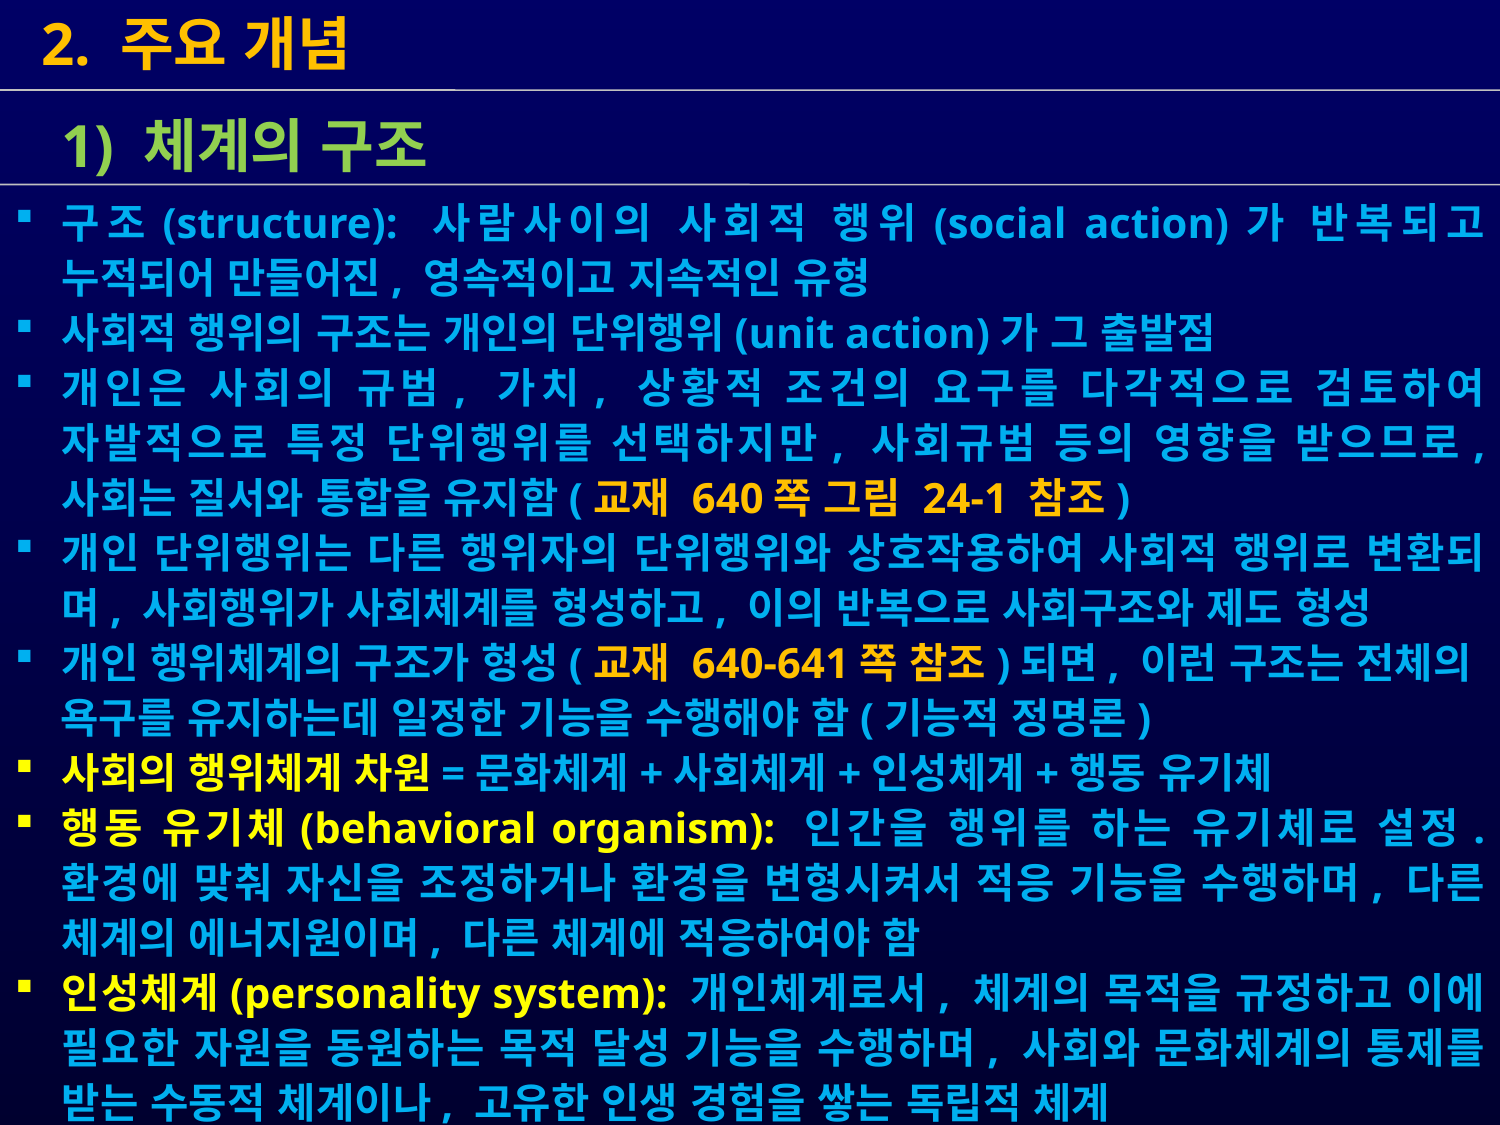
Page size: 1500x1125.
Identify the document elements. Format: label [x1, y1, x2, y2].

text_box [0, 0, 1500, 1125]
